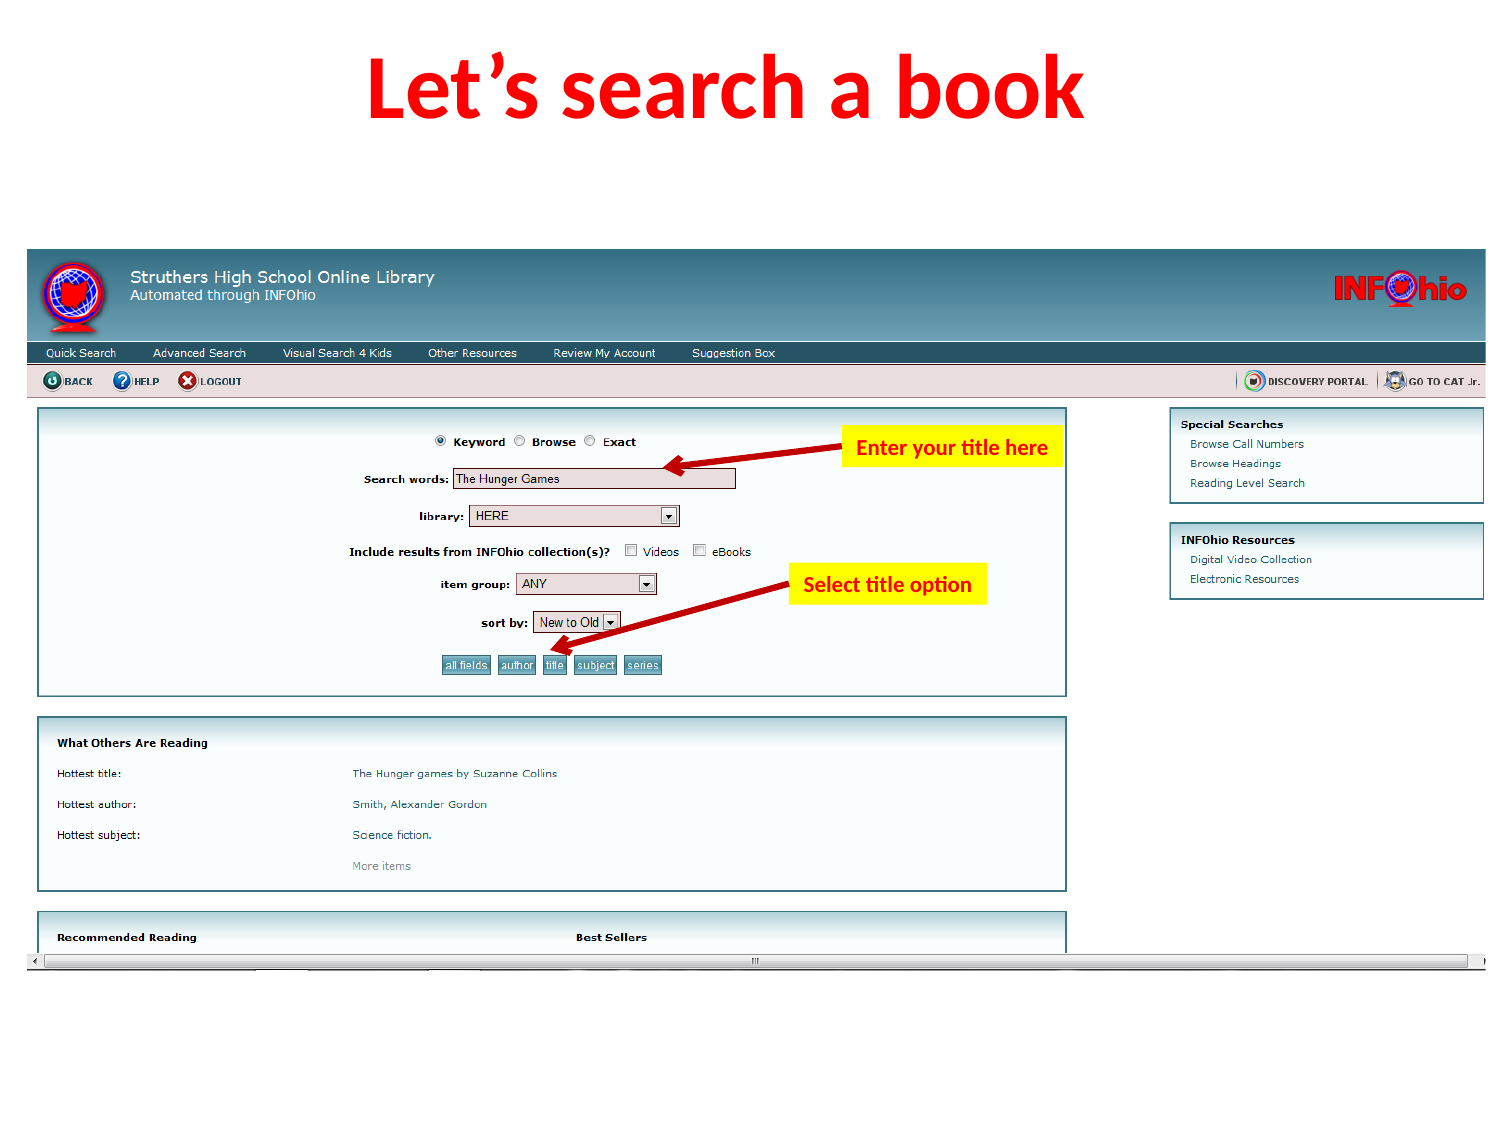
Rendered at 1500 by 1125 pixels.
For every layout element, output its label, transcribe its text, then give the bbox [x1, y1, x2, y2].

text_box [549, 583, 788, 651]
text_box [662, 446, 841, 469]
picture [24, 249, 1486, 971]
text_box Let’s search a book [351, 19, 1123, 145]
